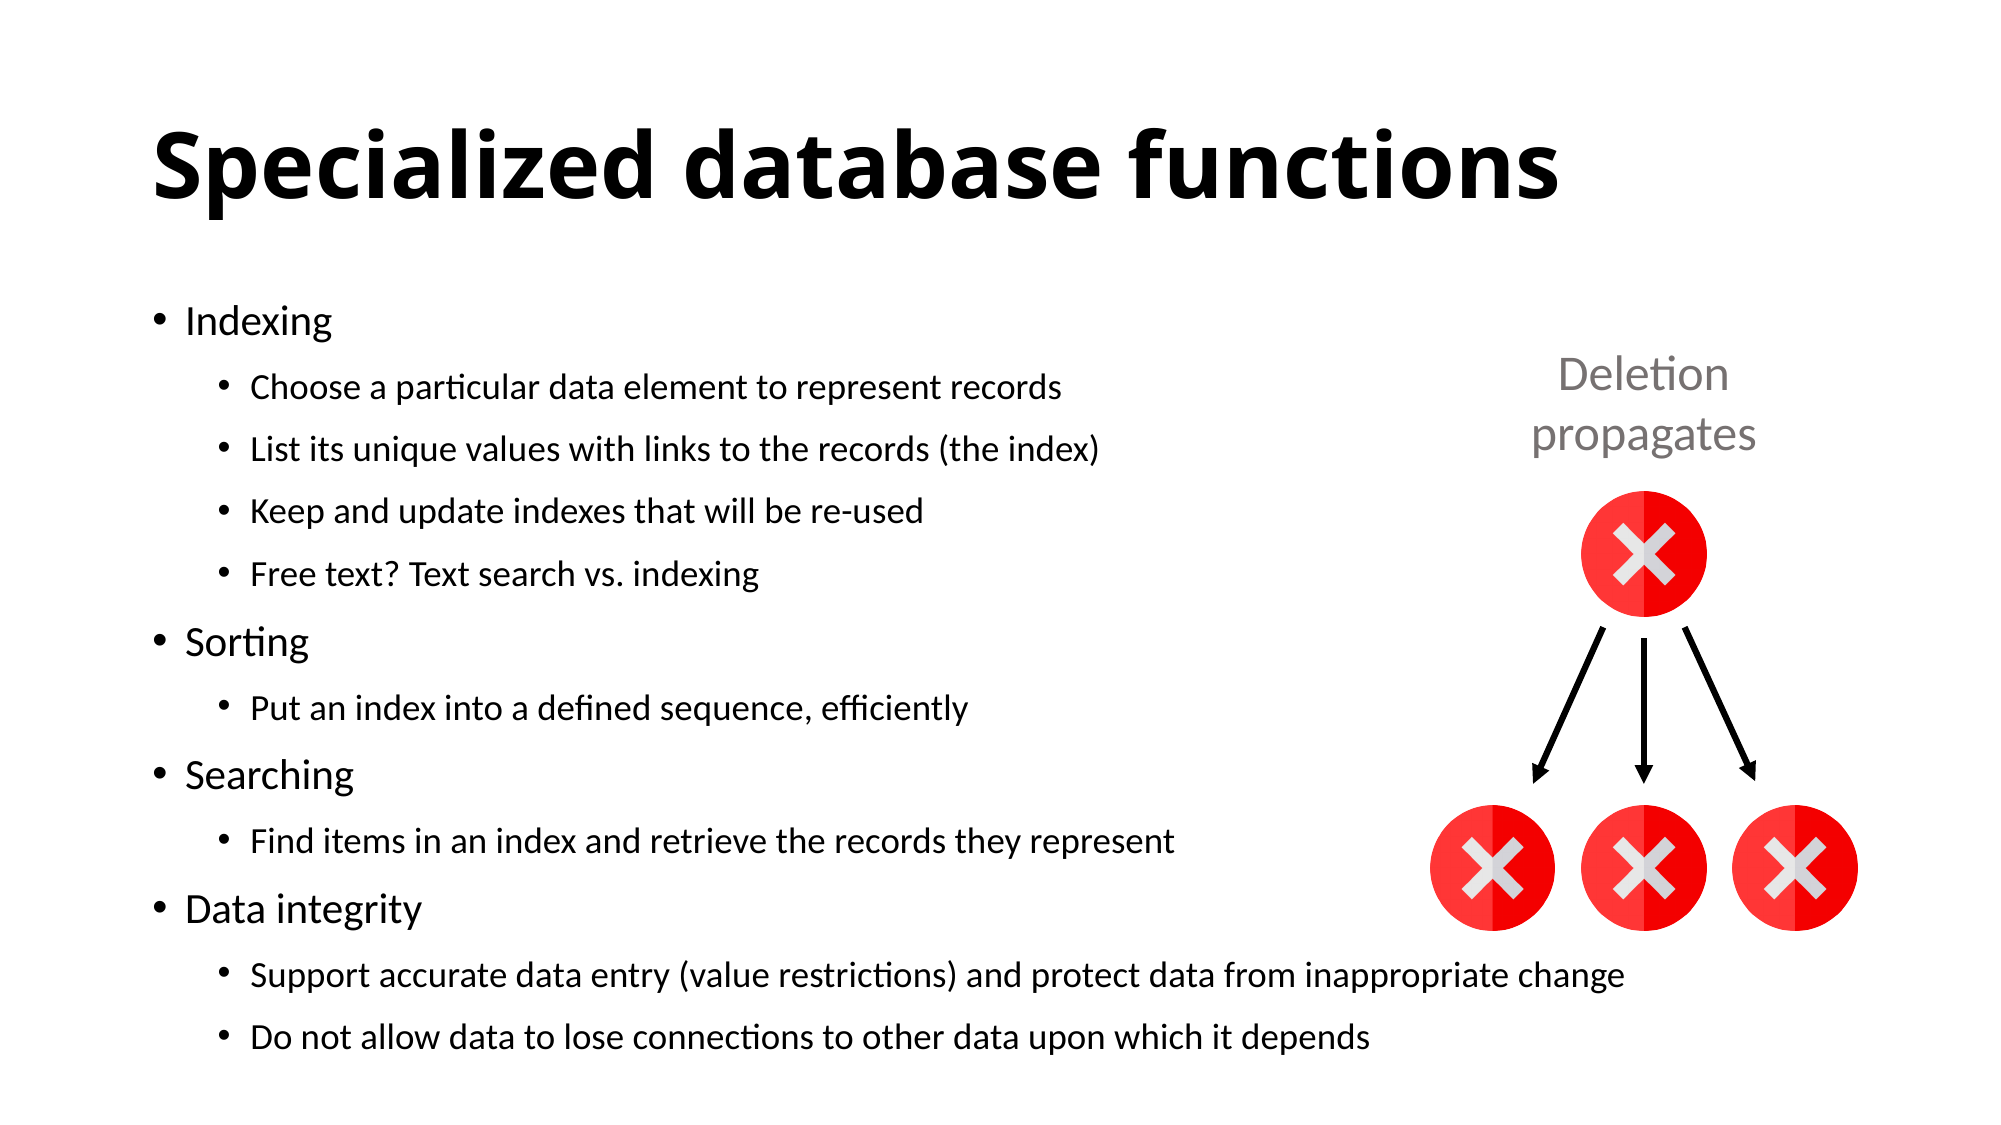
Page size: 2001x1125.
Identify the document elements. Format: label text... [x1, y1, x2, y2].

picture [1581, 805, 1707, 931]
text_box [1684, 627, 1756, 782]
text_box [1533, 627, 1604, 784]
picture [1430, 805, 1555, 931]
list Indexing Choose a particular data element to represent records List its unique values with links to the records (the index) Keep and update indexes that will be re-used Free text? Text search vs. indexing Sorting Put an index into a defined sequence, efficiently Searching Find items in an index and retrieve the records they represent Data integrity Support accurate data entry (value restrictions) and protect data from inappropriate change Do not allow data to lose connections to other data upon which it depends [137, 274, 1914, 1075]
title Specialized database functions [137, 59, 1863, 278]
text_box Deletion propagates [1515, 333, 1772, 468]
picture [1732, 805, 1858, 931]
picture [1581, 491, 1707, 617]
